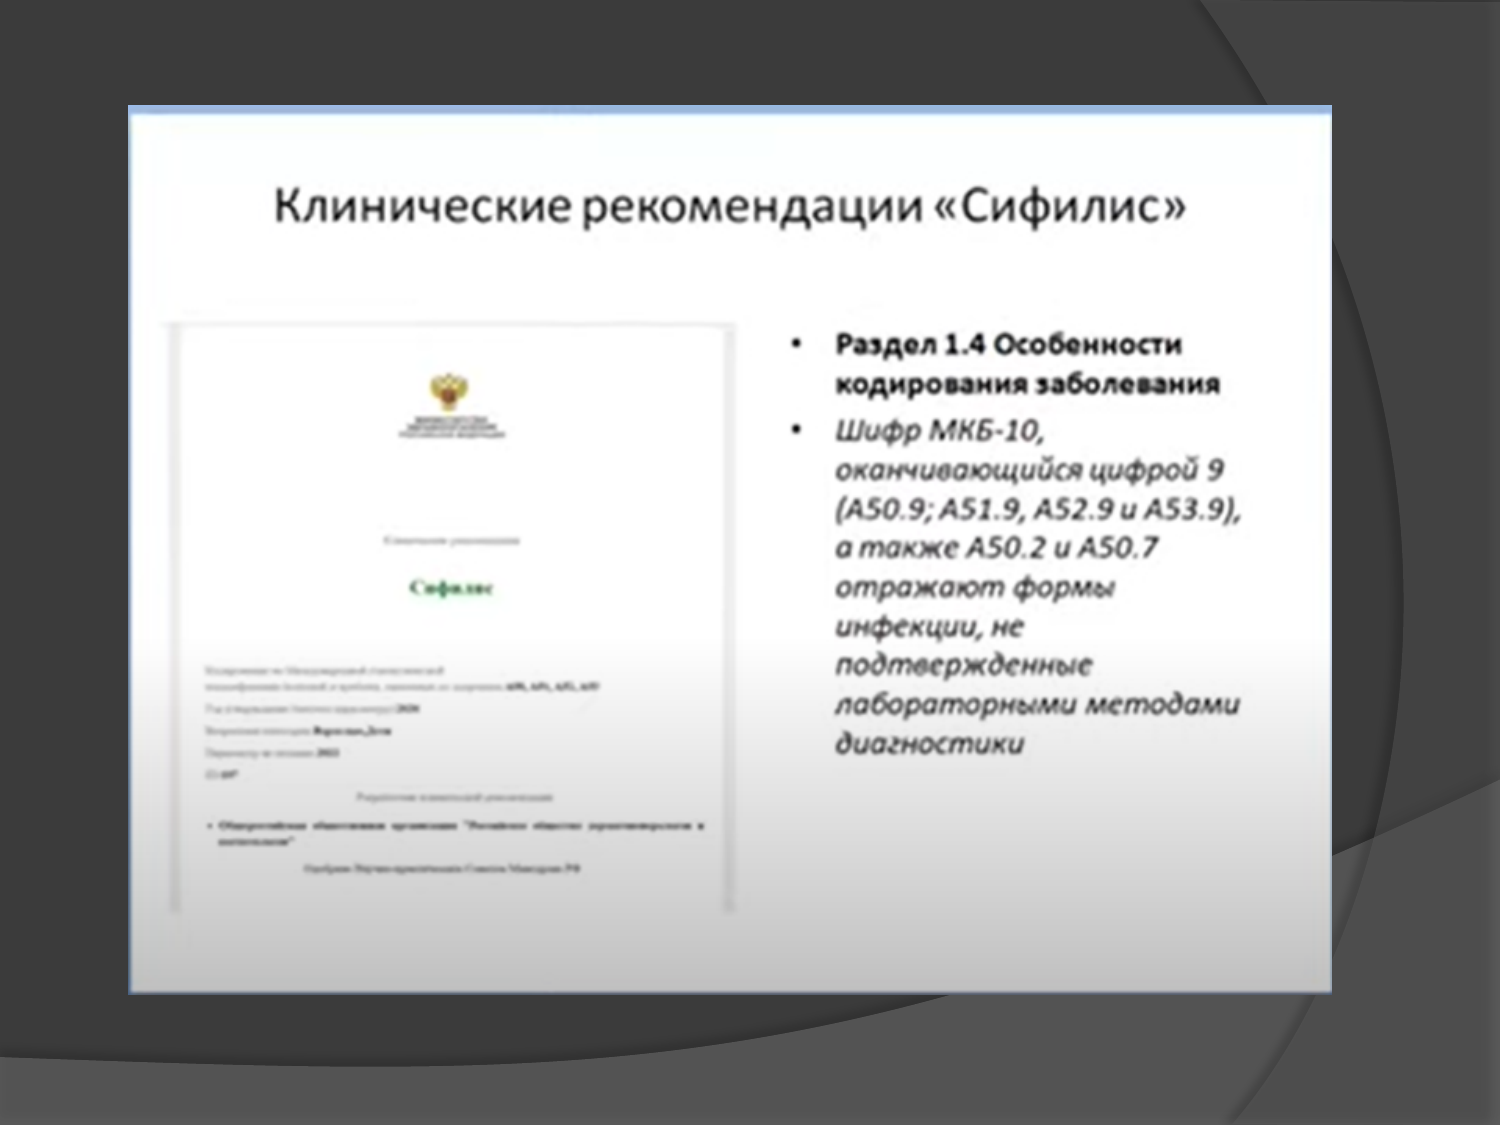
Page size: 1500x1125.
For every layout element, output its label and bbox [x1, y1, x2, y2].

picture [128, 105, 1333, 995]
